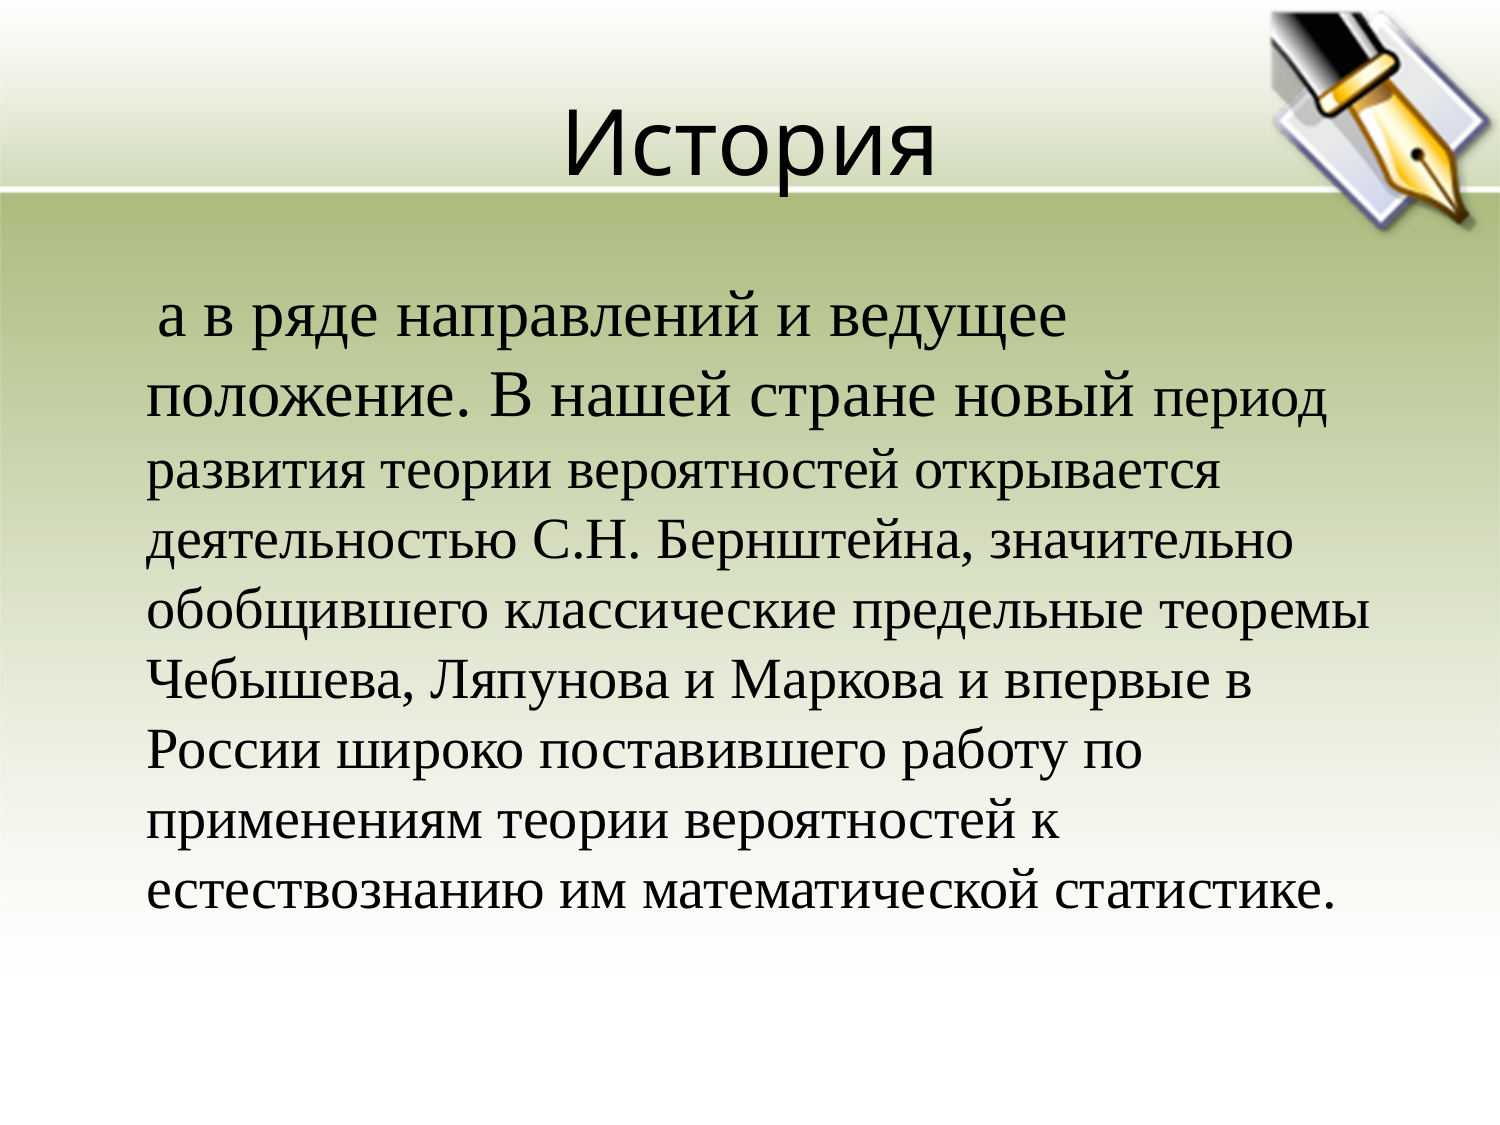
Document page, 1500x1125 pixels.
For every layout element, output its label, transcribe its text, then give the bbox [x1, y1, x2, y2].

list а в ряде направлений и ведущее положение. В нашей стране новый период развития теории вероятностей открывается деятельностью С.Н. Бернштейна, значительно обобщившего классические предельные теоремы Чебышева, Ляпунова и Маркова и впервые в России широко поставившего работу по применениям теории вероятностей к естествознанию им математической статистике. [74, 262, 1426, 1006]
picture [0, 0, 1500, 1125]
title История [74, 44, 1426, 233]
